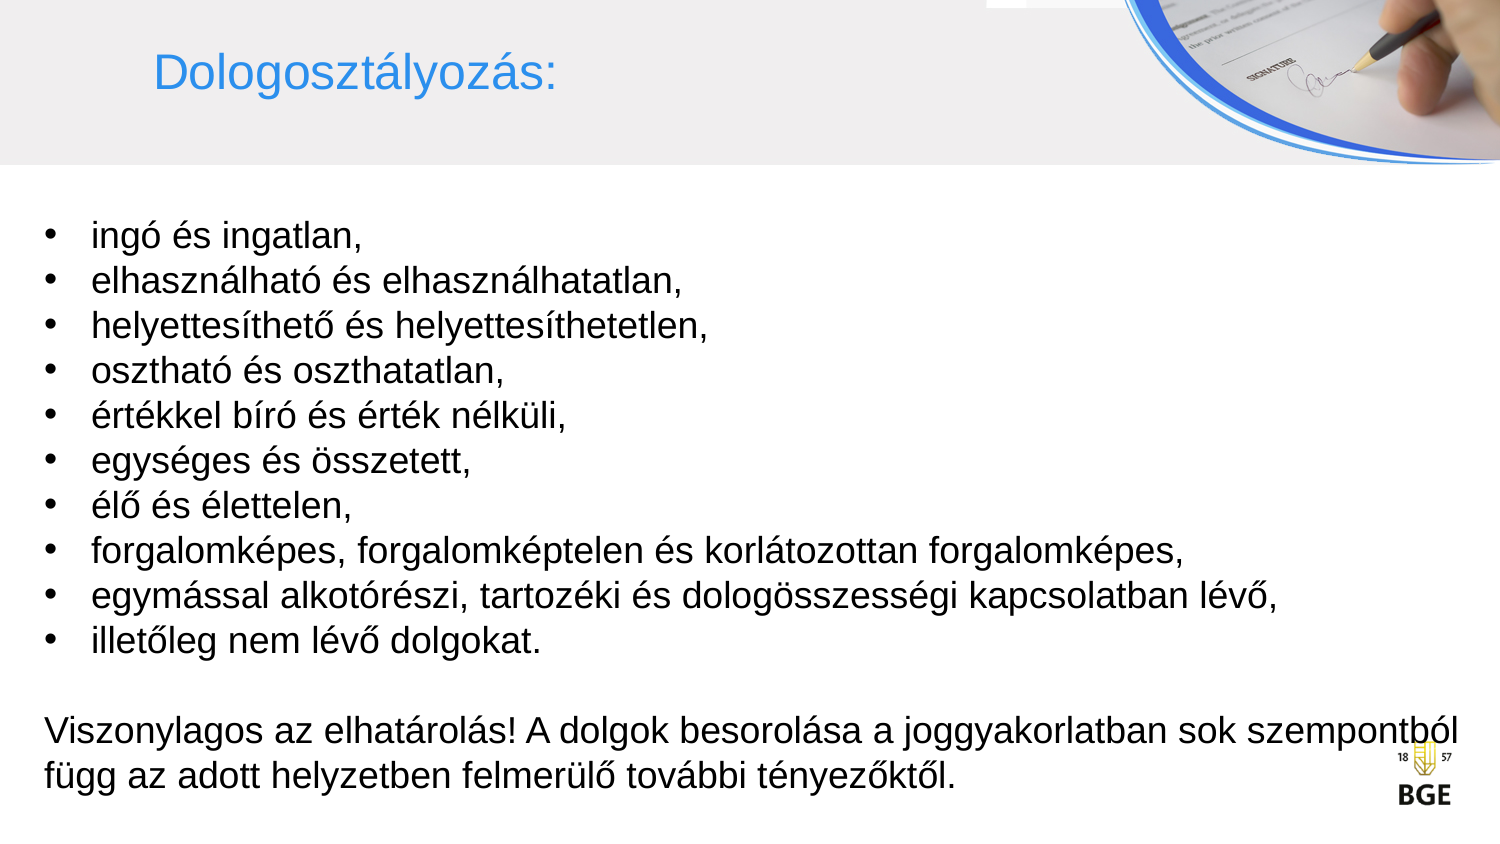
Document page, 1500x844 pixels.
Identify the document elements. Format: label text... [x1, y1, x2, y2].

text_box Dologosztályozás: [138, 32, 574, 107]
text_box ingó és ingatlan, elhasználható és elhasználhatatlan, helyettesíthető és helyettesíthetetlen, osztható és oszthatatlan, értékkel bíró és érték nélküli, egységes és összetett, élő és élettelen, forgalomképes, forgalomképtelen és korlátozottan forgalomképes, egymással alkotórészi, tartozéki és dologösszességi kapcsolatban lévő, illetőleg nem lévő dolgokat. Viszonylagos az elhatárolás! A dolgok besorolása a joggyakorlatban sok szempontból függ az adott helyzetben felmerülő további tényezőktől. [29, 113, 1483, 804]
picture [0, 0, 1500, 844]
